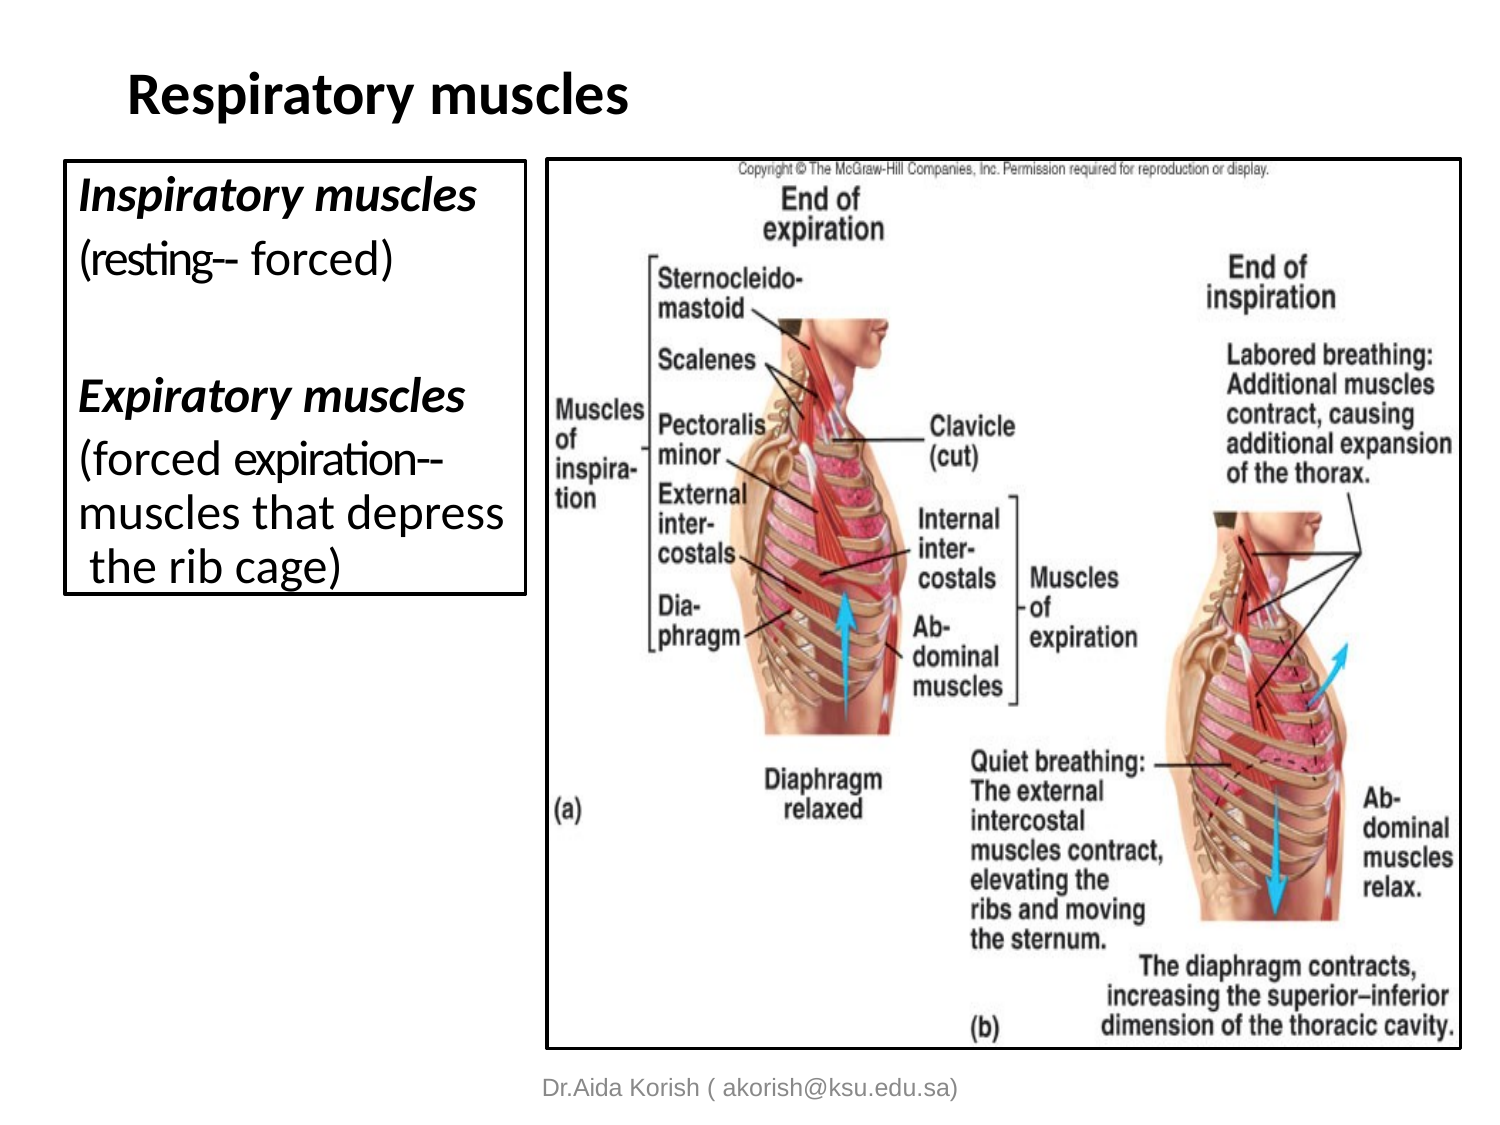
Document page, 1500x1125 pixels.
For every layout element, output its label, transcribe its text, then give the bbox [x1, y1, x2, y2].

text_box [547, 159, 1461, 1049]
text_box Inspiratory muscles (resting-­‐ forced) Expiratory muscles (forced expiration-­‐ muscles that depress the rib cage) [64, 160, 526, 595]
title Respiratory muscles [53, 54, 1447, 243]
footer Dr.Aida Korish ( akorish@ksu.edu.sa) [539, 1074, 962, 1125]
